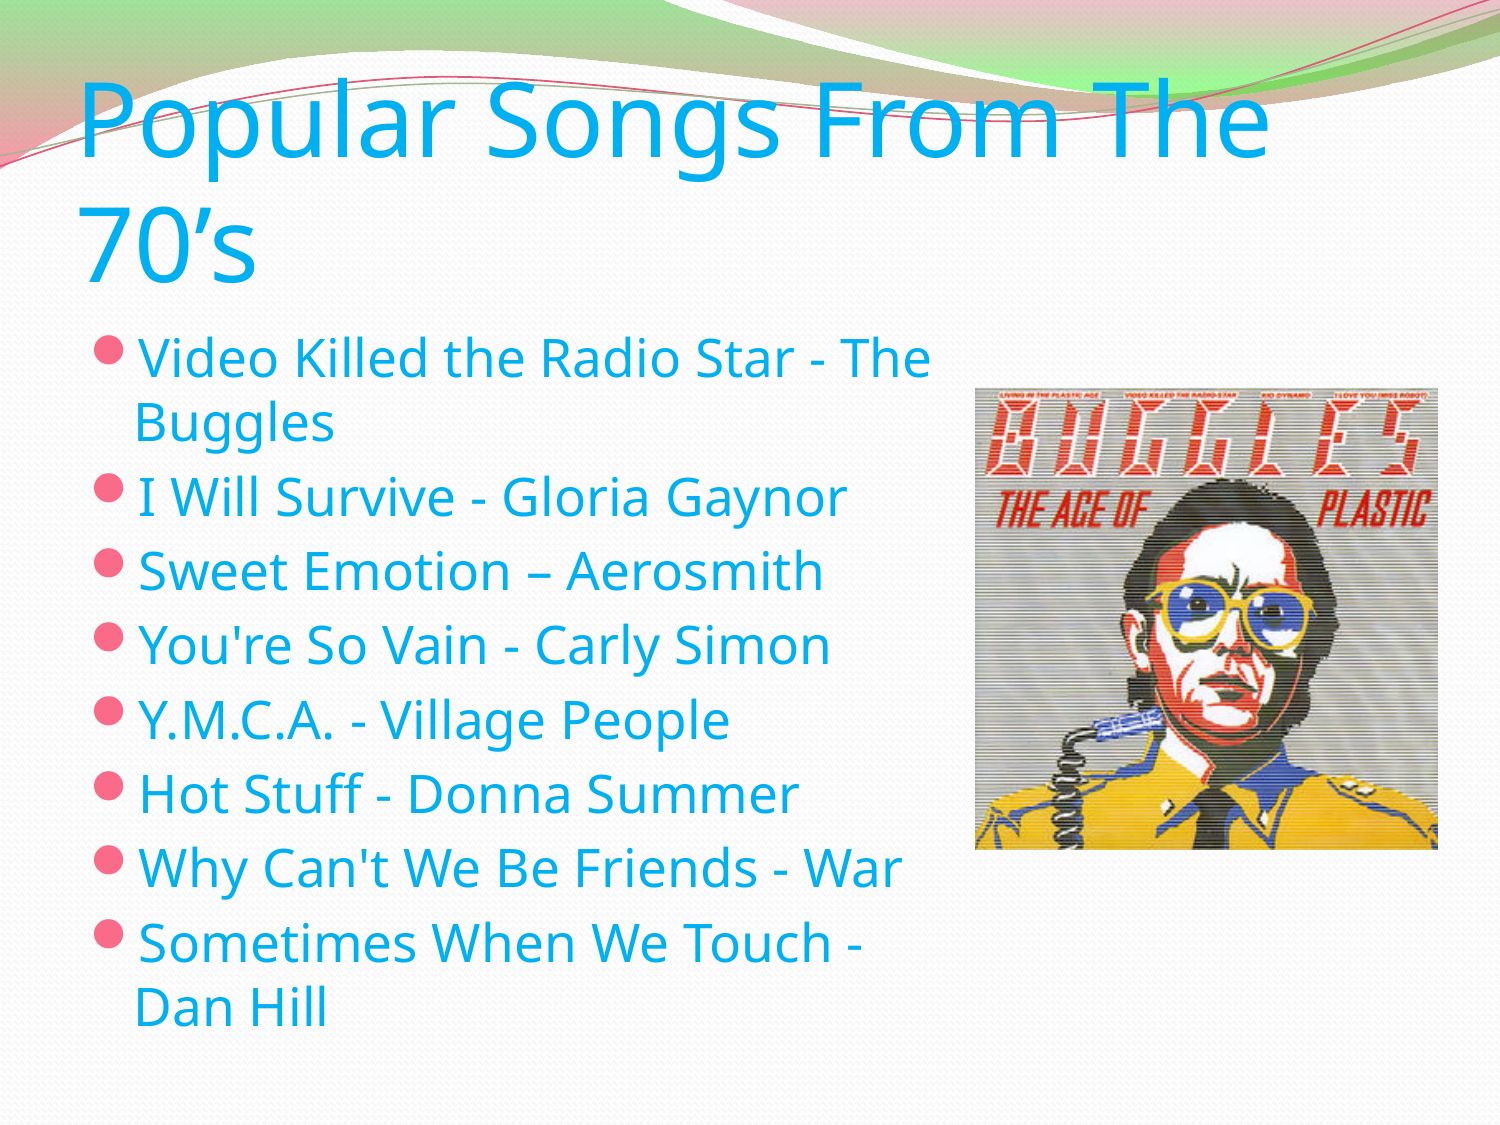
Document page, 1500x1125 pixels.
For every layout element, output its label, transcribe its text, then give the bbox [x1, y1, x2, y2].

picture [974, 387, 1438, 851]
list Video Killed the Radio Star - The Buggles I Will Survive - Gloria Gaynor Sweet Emotion – Aerosmith You're So Vain - Carly Simon Y.M.C.A. - Village People Hot Stuff - Donna Summer Why Can't We Be Friends - War Sometimes When We Touch - Dan Hill [75, 317, 963, 1050]
title Popular Songs From The 70’s [75, 115, 1425, 303]
